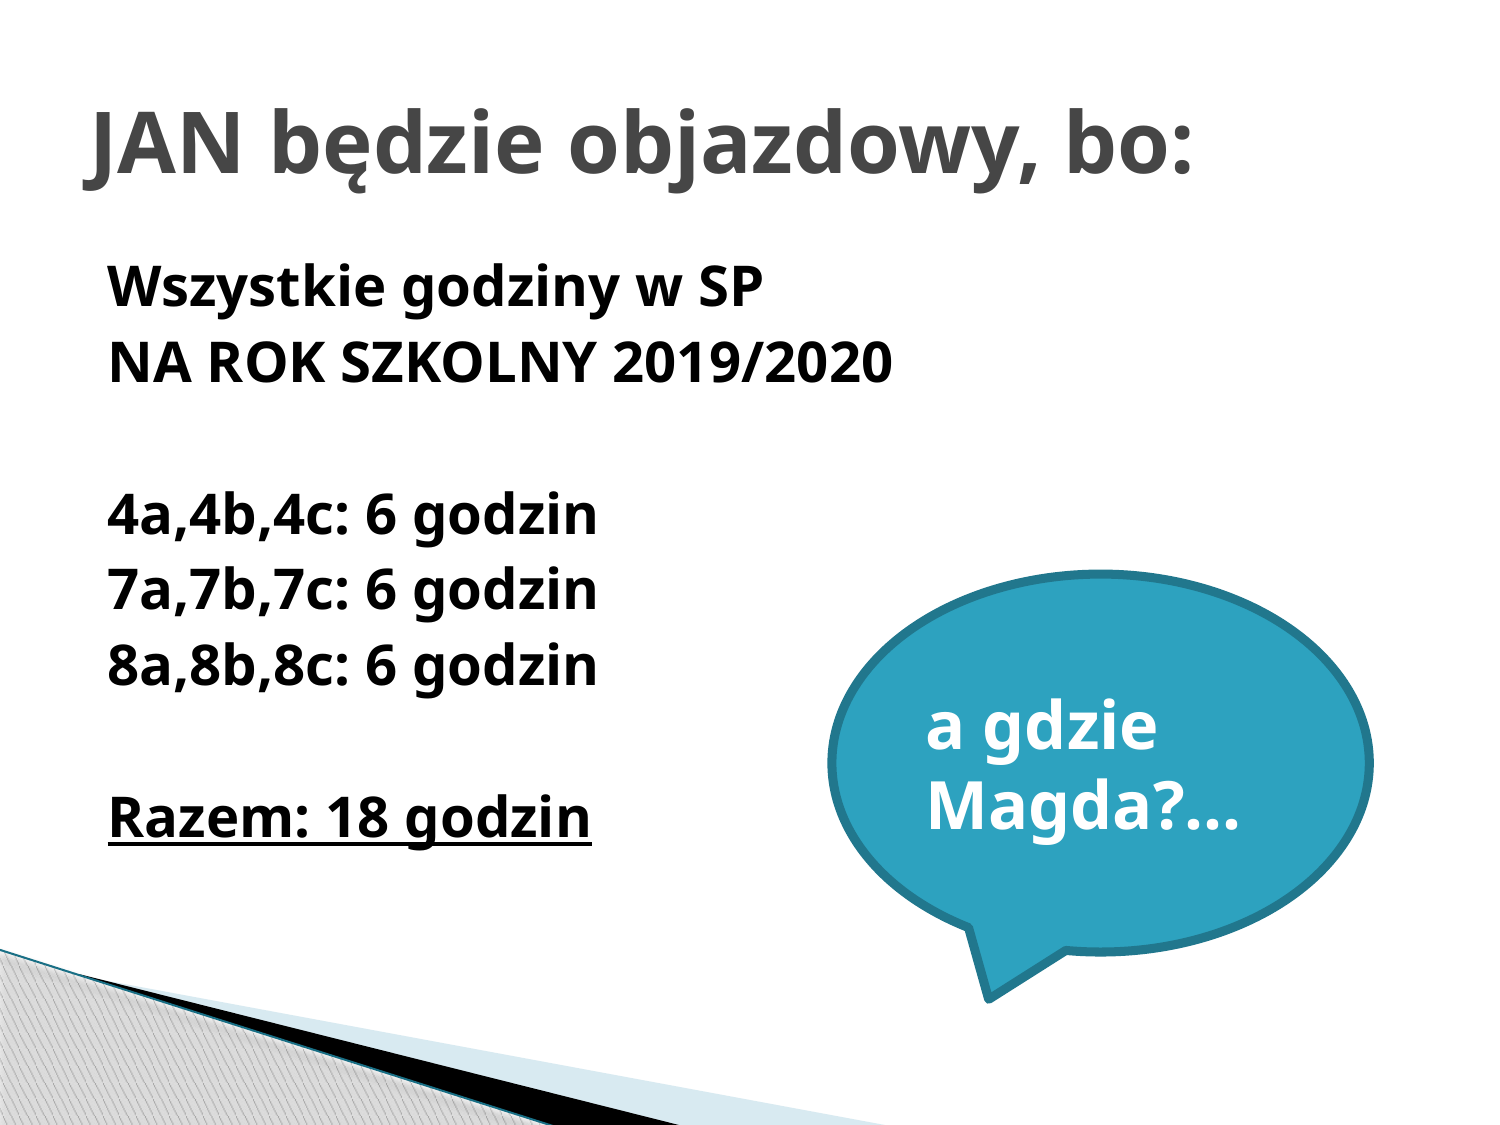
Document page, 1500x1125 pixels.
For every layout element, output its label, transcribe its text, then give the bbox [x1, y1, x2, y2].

text_box a gdzie Magda?… [827, 569, 1374, 1004]
title JAN będzie objazdowy, bo: [75, 45, 1425, 233]
list Wszystkie godziny w SP NA ROK SZKOLNY 2019/2020 4a,4b,4c: 6 godzin 7a,7b,7c: 6 godzin 8a,8b,8c: 6 godzin Razem: 18 godzin [75, 243, 1425, 986]
